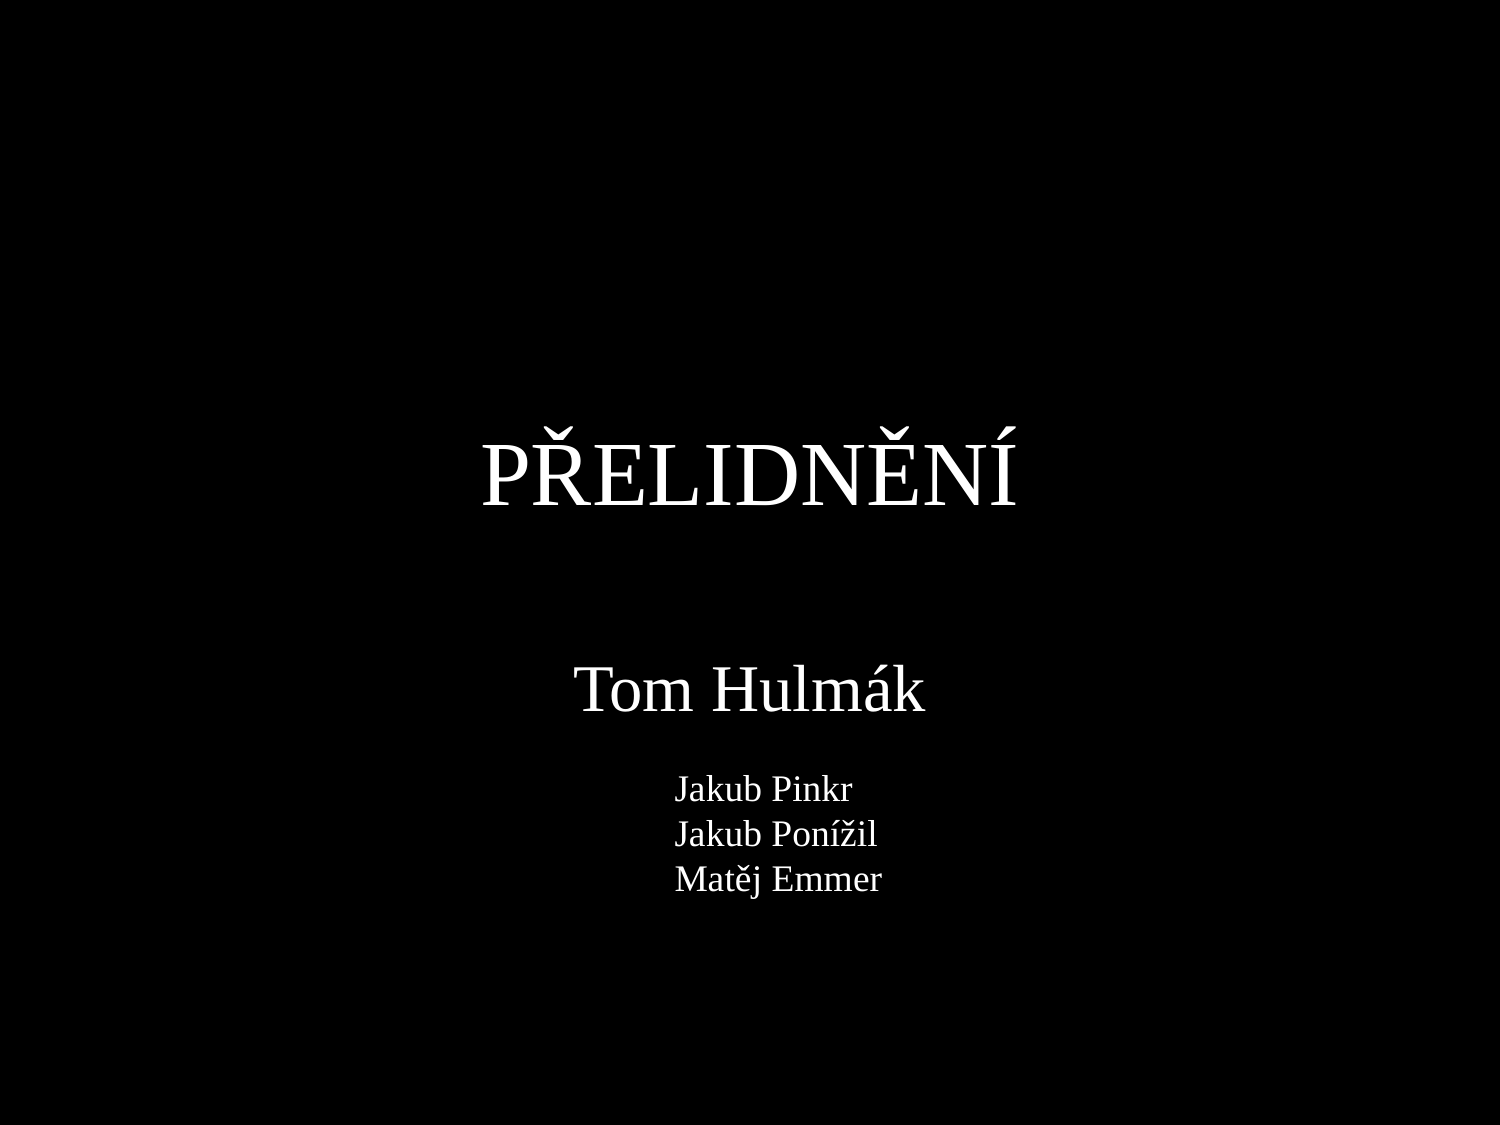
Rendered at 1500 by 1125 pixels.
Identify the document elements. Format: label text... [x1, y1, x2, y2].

subtitle Tom Hulmák [224, 637, 1276, 926]
text_box Jakub Pinkr Jakub Ponížil Matěj Emmer [659, 756, 898, 906]
title PŘELIDNĚNÍ [112, 374, 1388, 563]
